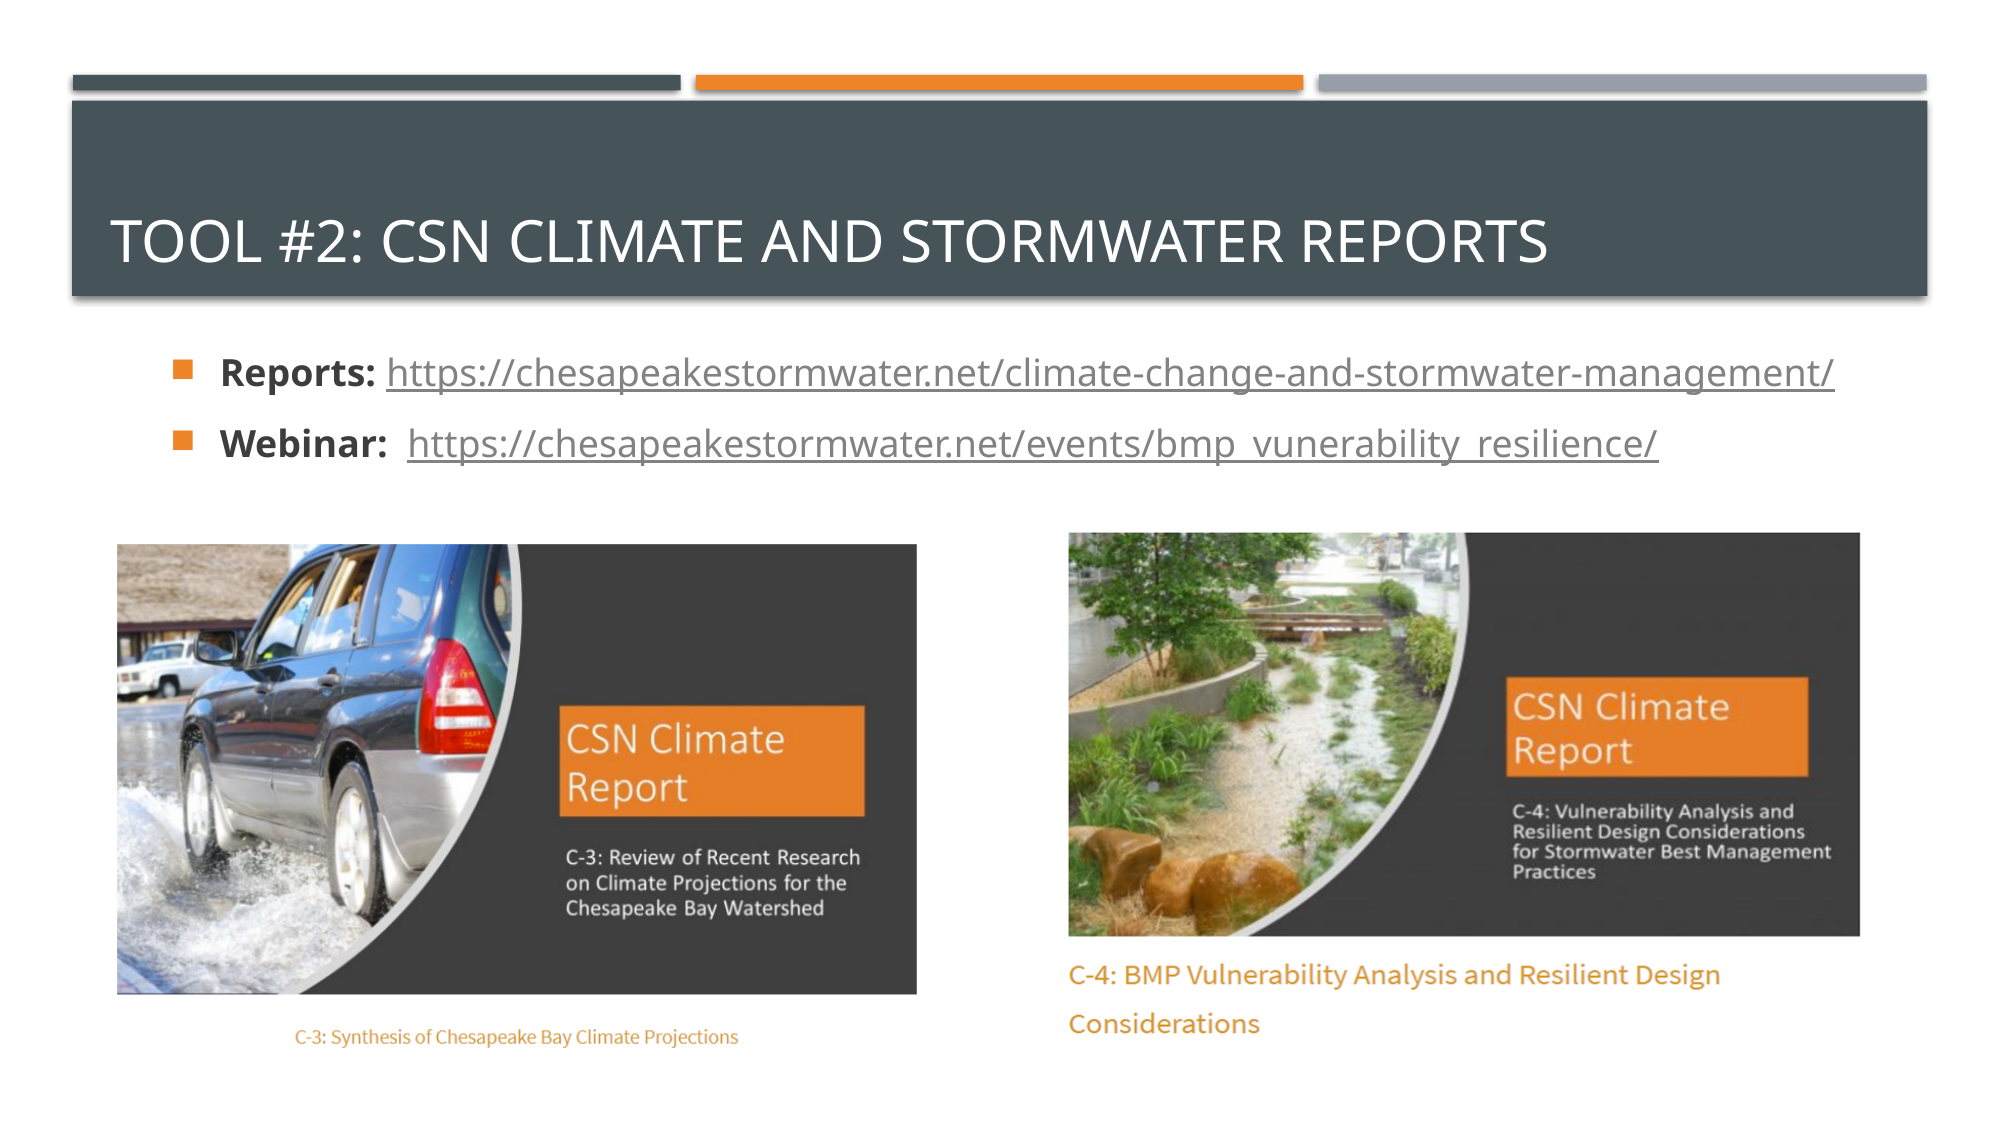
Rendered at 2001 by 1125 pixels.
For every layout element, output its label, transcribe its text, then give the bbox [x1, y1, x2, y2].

picture [111, 536, 925, 1056]
title Tool #2: CSN Climate and Stormwater Reports [95, 115, 154, 282]
list Reports: https://chesapeakestormwater.net/climate-change-and-stormwater-management/ Webinar: https://chesapeakestormwater.net/events/bmp_vunerability_resilience/ [154, 83, 1964, 736]
picture [1058, 524, 1872, 1043]
